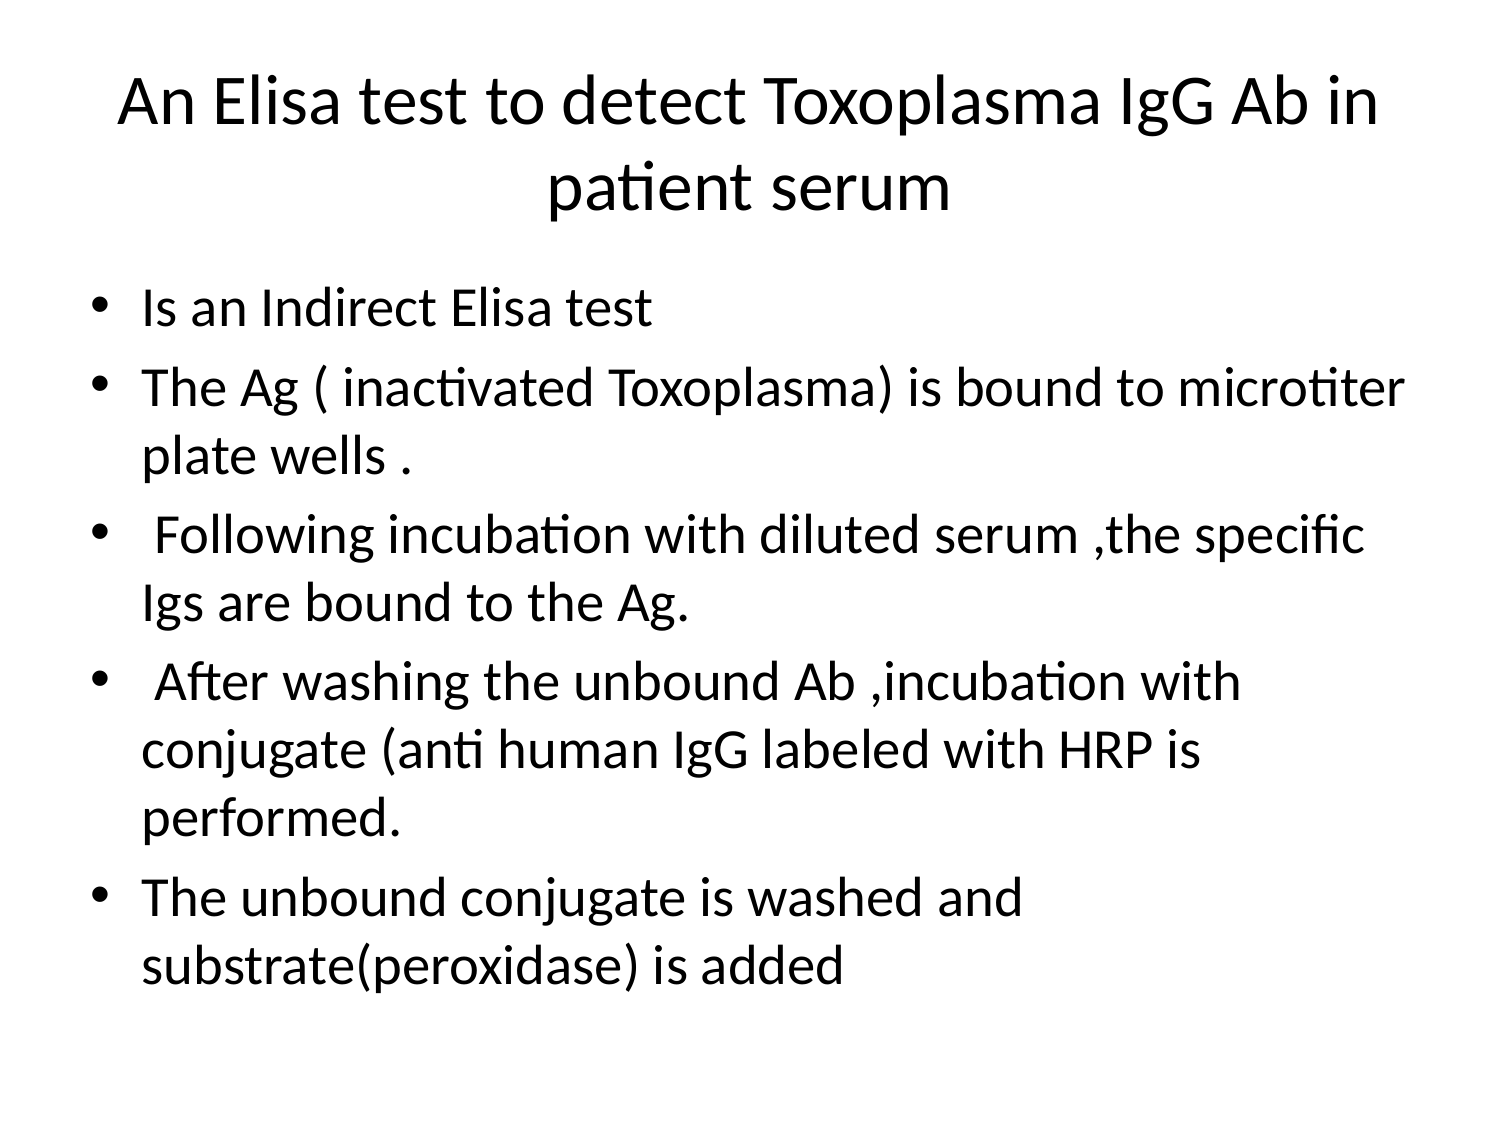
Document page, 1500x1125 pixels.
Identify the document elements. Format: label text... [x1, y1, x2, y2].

list Is an Indirect Elisa test The Ag ( inactivated Toxoplasma) is bound to microtiter plate wells . Following incubation with diluted serum ,the specific Igs are bound to the Ag. After washing the unbound Ab ,incubation with conjugate (anti human IgG labeled with HRP is performed. The unbound conjugate is washed and substrate(peroxidase) is added [75, 262, 1425, 1005]
title An Elisa test to detect Toxoplasma IgG Ab in patient serum [75, 45, 1425, 233]
